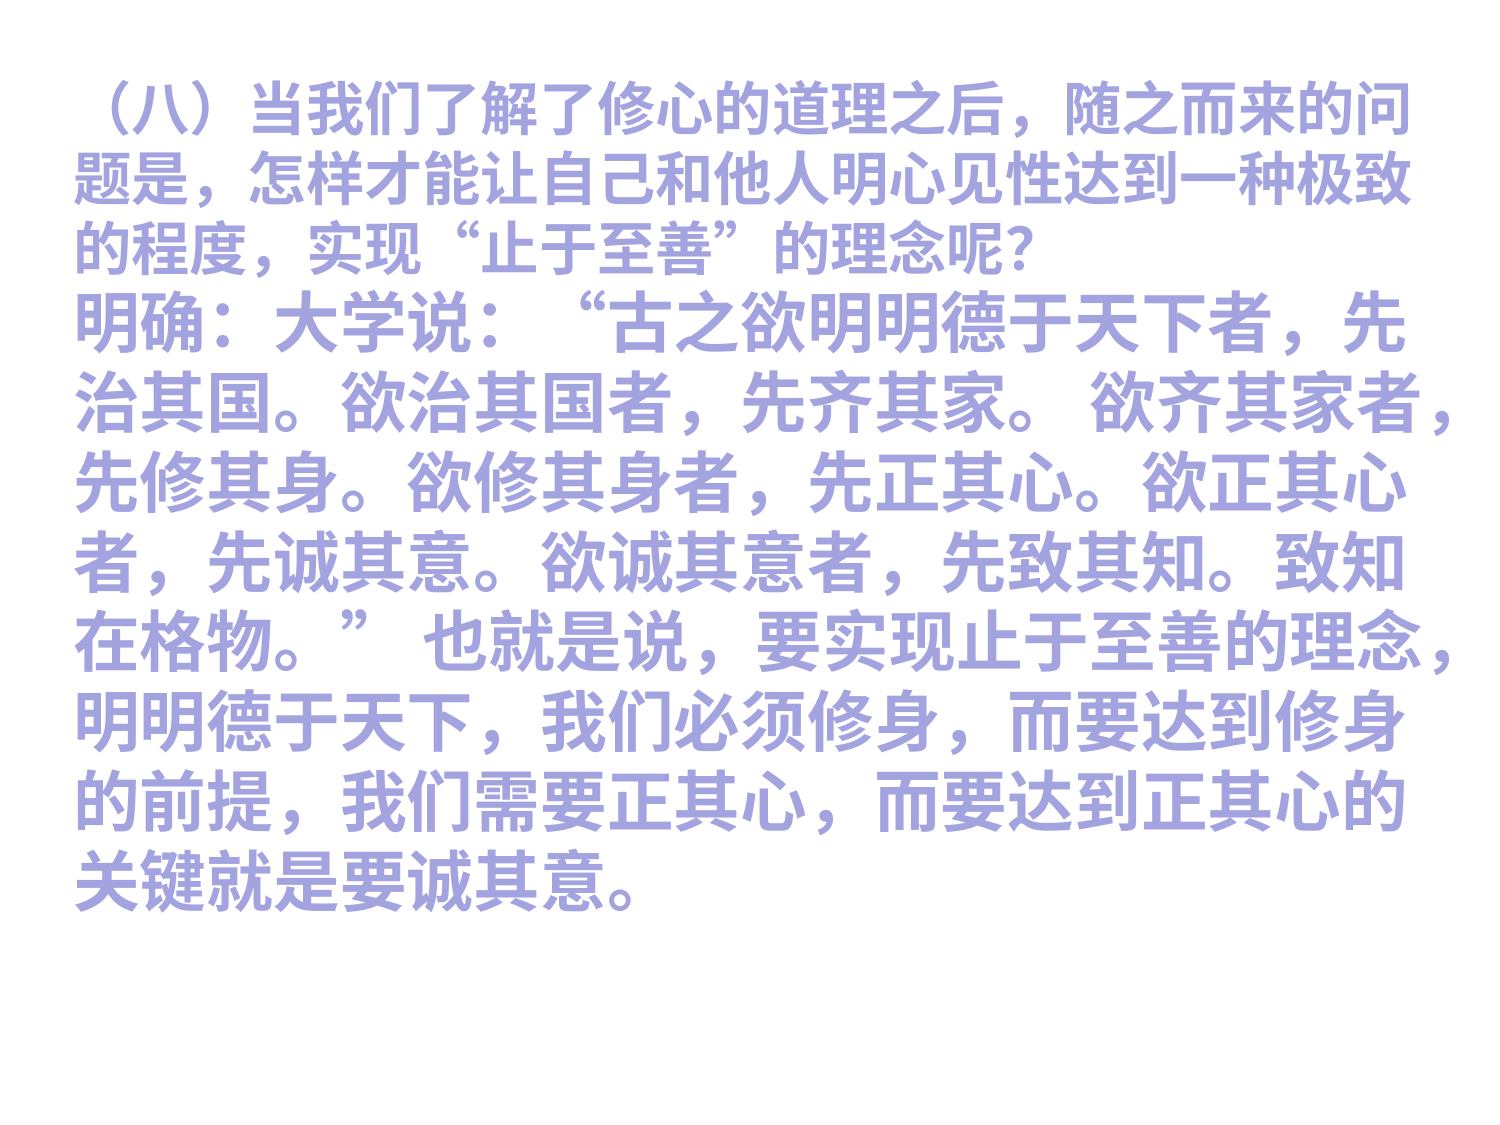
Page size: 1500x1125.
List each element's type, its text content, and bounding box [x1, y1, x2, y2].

text_box 明确：大学说：“古之欲明明德于天下者，先治其国。欲治其国者，先齐其家。 欲齐其家者，先修其身。欲修其身者，先正其心。欲正其心者，先诚其意。欲诚其意者，先致其知。致知在格物。” 也就是说，要实现止于至善的理念，明明德于天下，我们必须修身，而要达到修身的前提，我们需要正其心，而要达到正其心的关键就是要诚其意。 [58, 273, 1458, 928]
text_box （八）当我们了解了修心的道理之后，随之而来的问题是，怎样才能让自己和他人明心见性达到一种极致的程度，实现“止于至善”的理念呢？ [58, 64, 1481, 290]
